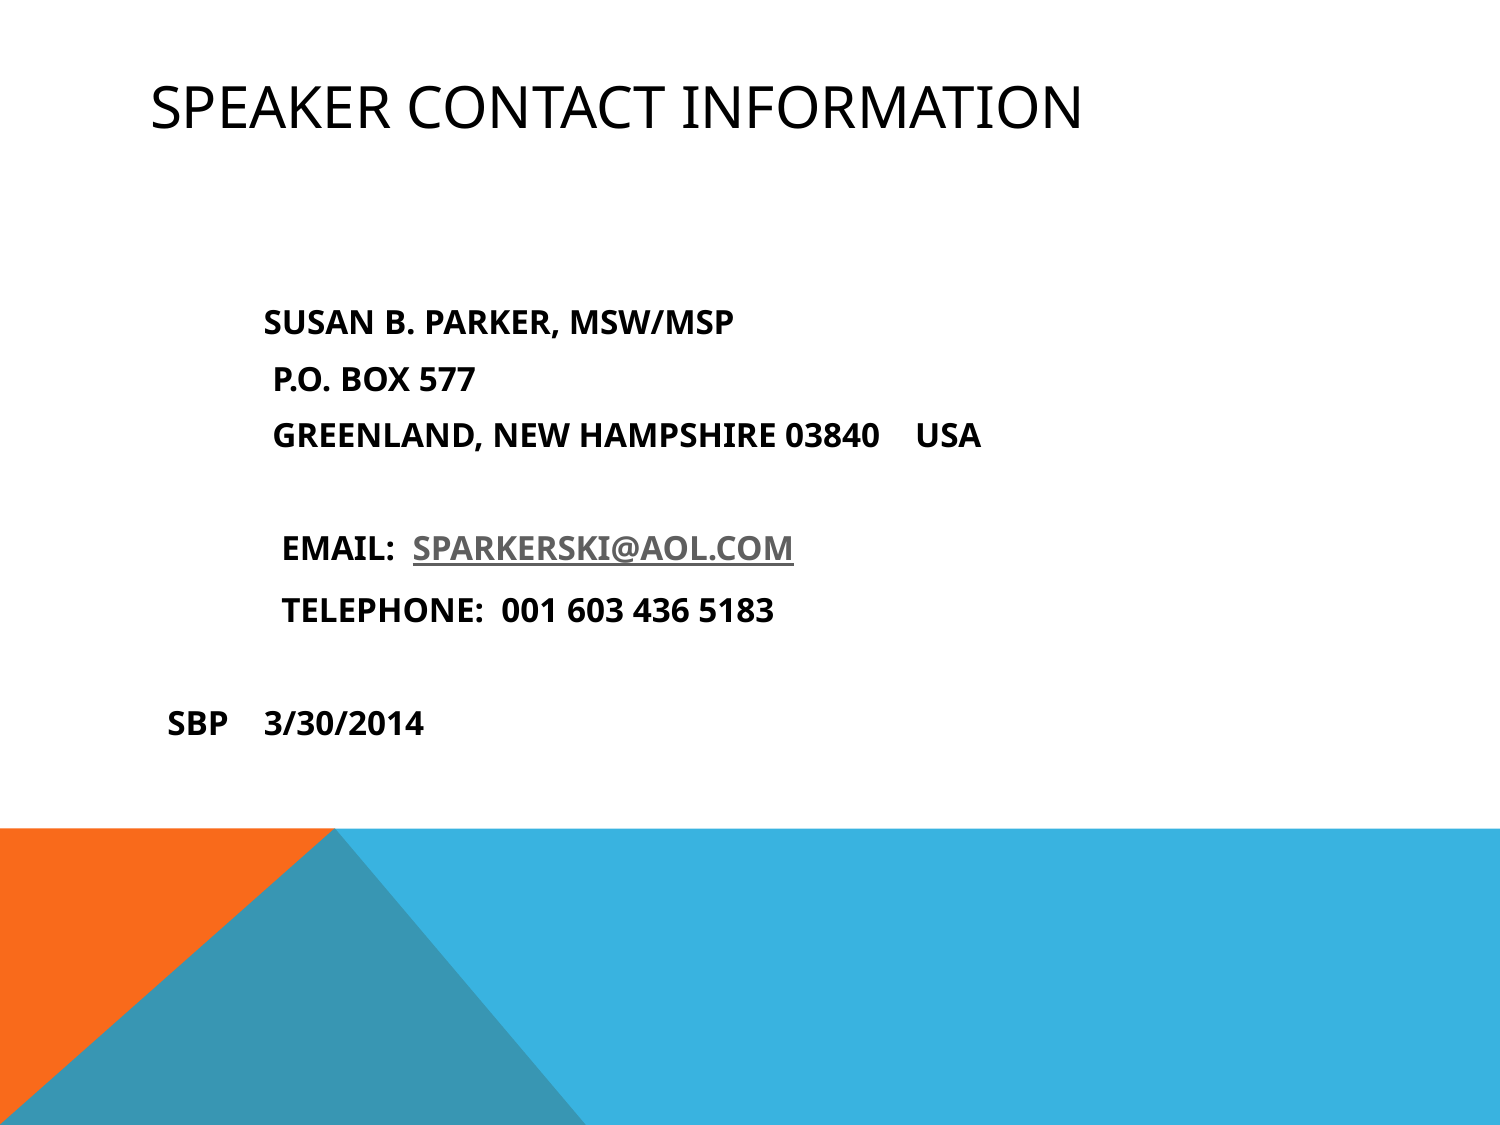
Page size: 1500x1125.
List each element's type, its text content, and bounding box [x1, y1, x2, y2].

list SUSAN B. PARKER, MSW/MSP P.O. BOX 577 GREENLAND, NEW HAMPSHIRE 03840 USA EMAIL: SPARKERSKI@AOL.COM TELEPHONE: 001 603 436 5183 SBP 3/30/2014 [135, 180, 1369, 768]
title SPEAKER CONTACT INFORMATION [135, 60, 1369, 150]
